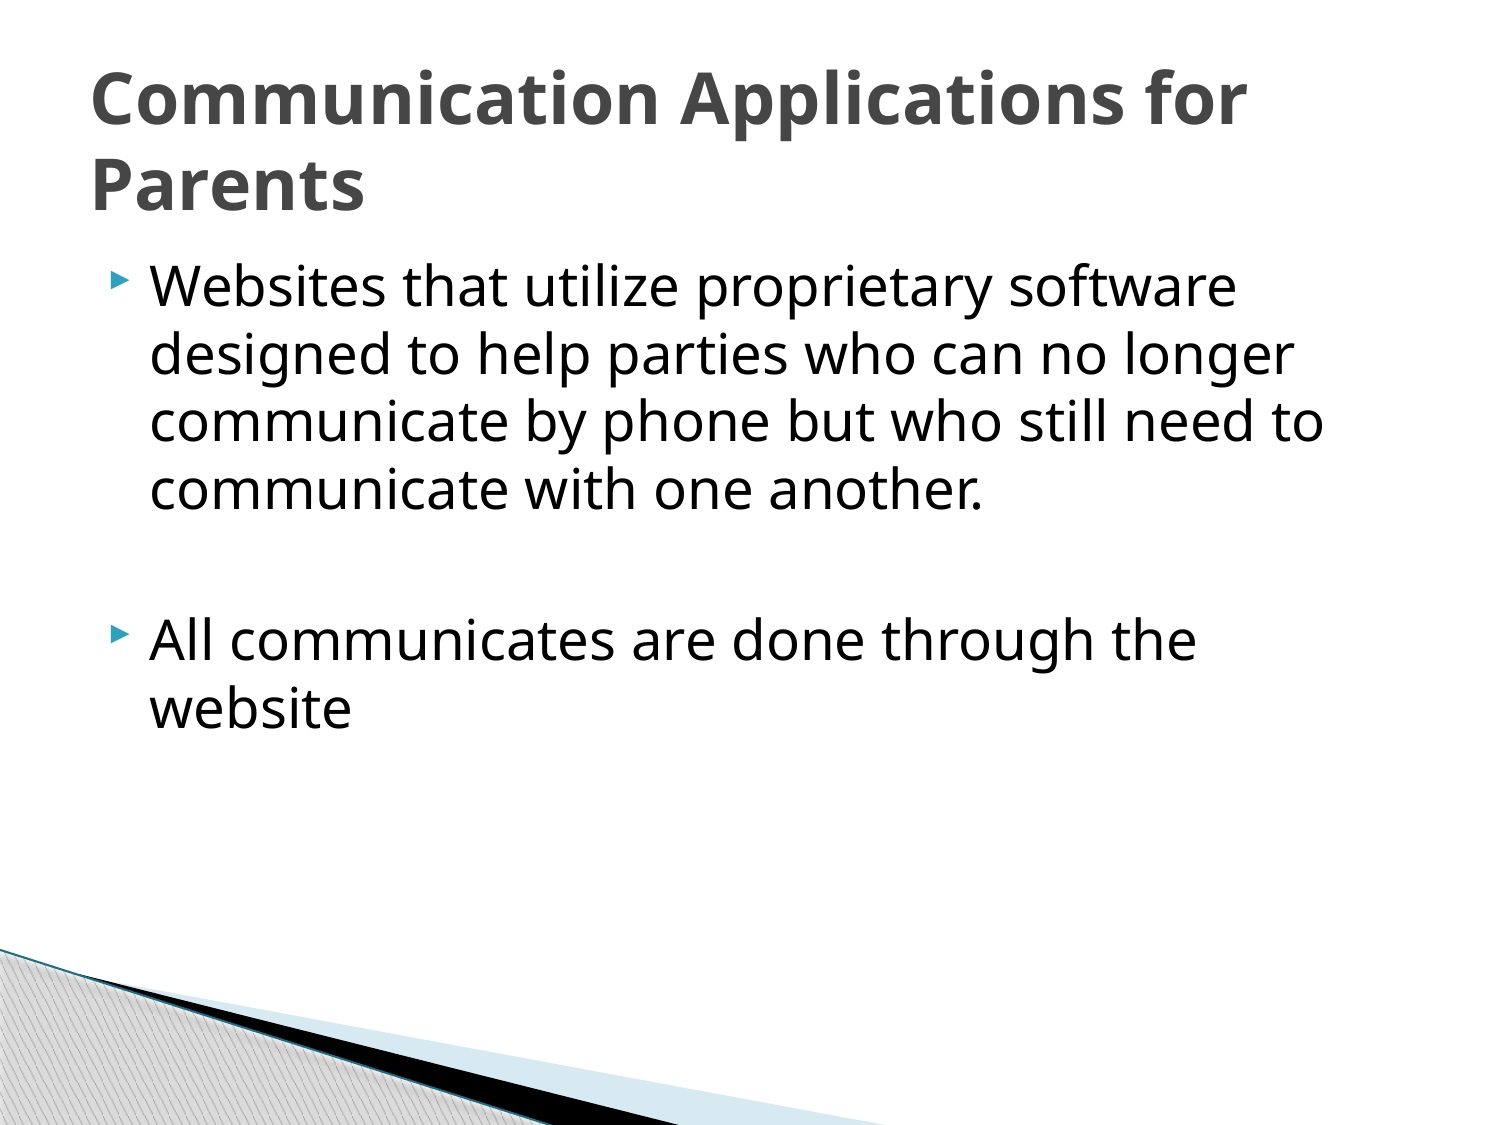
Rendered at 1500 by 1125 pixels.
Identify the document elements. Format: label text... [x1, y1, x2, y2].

list Websites that utilize proprietary software designed to help parties who can no longer communicate by phone but who still need to communicate with one another. All communicates are done through the website [75, 243, 1425, 986]
title Communication Applications for Parents [75, 45, 1425, 233]
